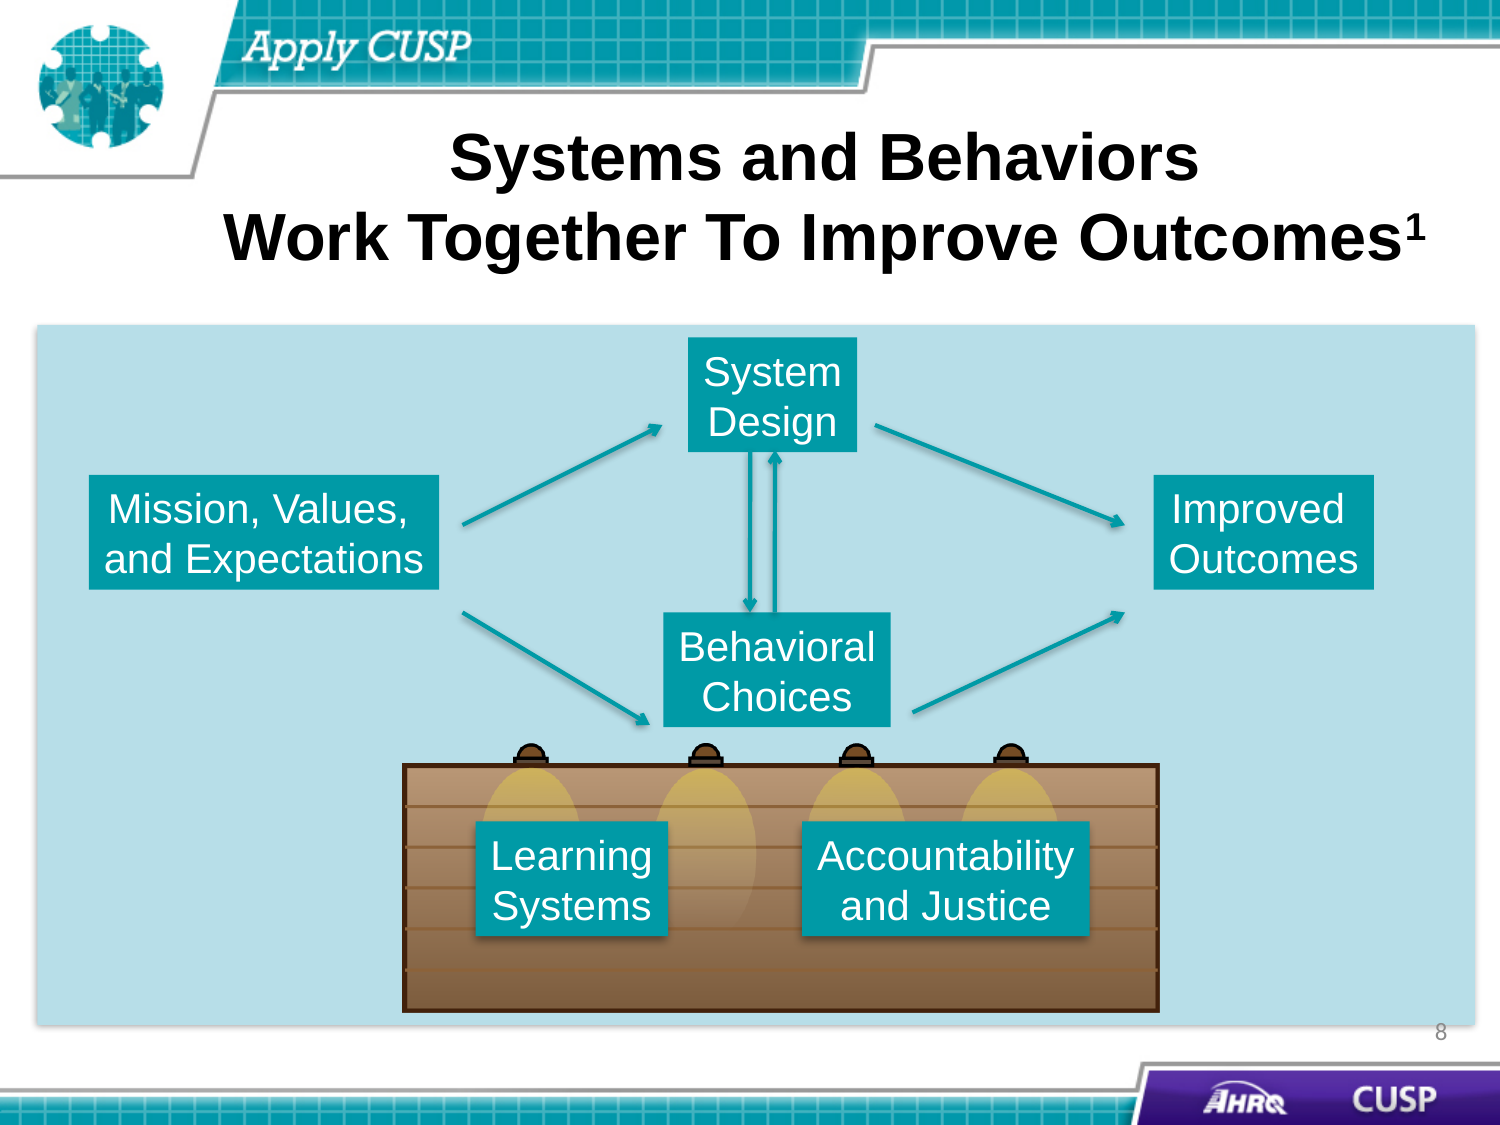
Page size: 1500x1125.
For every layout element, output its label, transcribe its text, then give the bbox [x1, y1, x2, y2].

picture [0, 0, 1500, 1125]
slide_number 8 [1112, 999, 1463, 1060]
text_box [462, 612, 651, 726]
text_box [912, 612, 1126, 713]
title Systems and Behaviors Work Together To Improve Outcomes1 [149, 99, 1500, 288]
text_box [37, 324, 1476, 1026]
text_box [87, 337, 1376, 938]
